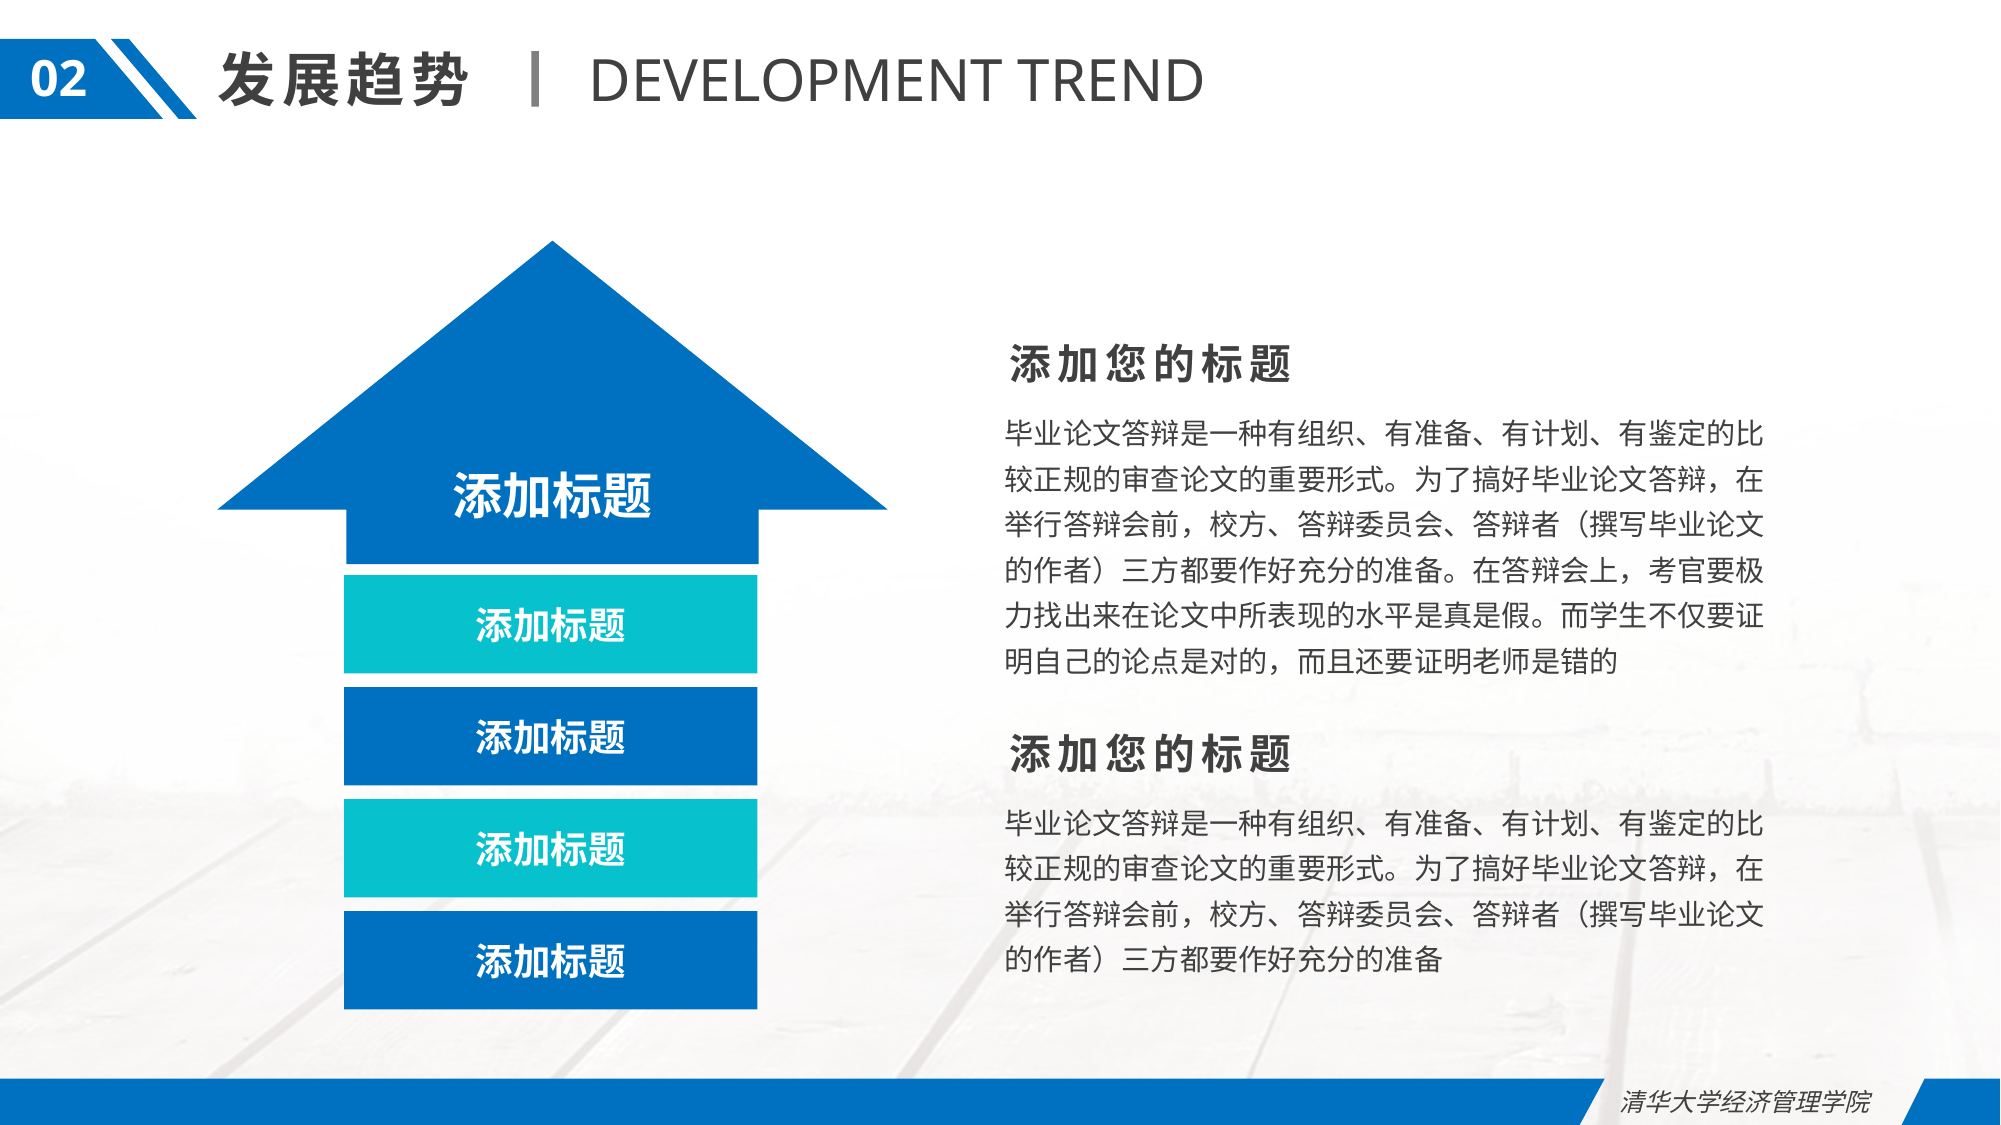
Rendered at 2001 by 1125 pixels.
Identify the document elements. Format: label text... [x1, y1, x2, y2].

text_box 毕业论文答辩是一种有组织、有准备、有计划、有鉴定的比较正规的审查论文的重要形式。为了搞好毕业论文答辩，在举行答辩会前，校方、答辩委员会、答辩者（撰写毕业论文的作者）三方都要作好充分的准备 [990, 787, 1783, 984]
text_box 添加标题 [343, 574, 758, 674]
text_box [0, 38, 197, 119]
text_box 添加标题 [343, 686, 758, 786]
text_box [0, 1078, 2000, 1125]
text_box 添加您的标题 [994, 720, 1307, 785]
text_box 添加标题 [214, 239, 891, 566]
text_box 添加标题 [343, 910, 758, 1010]
text_box 添加标题 [343, 798, 758, 898]
text_box 发展趋势 [203, 36, 498, 121]
text_box [530, 50, 540, 108]
picture [0, 0, 2001, 1125]
text_box 毕业论文答辩是一种有组织、有准备、有计划、有鉴定的比较正规的审查论文的重要形式。为了搞好毕业论文答辩，在举行答辩会前，校方、答辩委员会、答辩者（撰写毕业论文的作者）三方都要作好充分的准备。在答辩会上，考官要极力找出来在论文中所表现的水平是真是假。而学生不仅要证明自己的论点是对的，而且还要证明老师是错的 [990, 398, 1783, 686]
text_box DEVELOPMENT TREND [573, 36, 1222, 121]
text_box 添加您的标题 [994, 330, 1307, 396]
